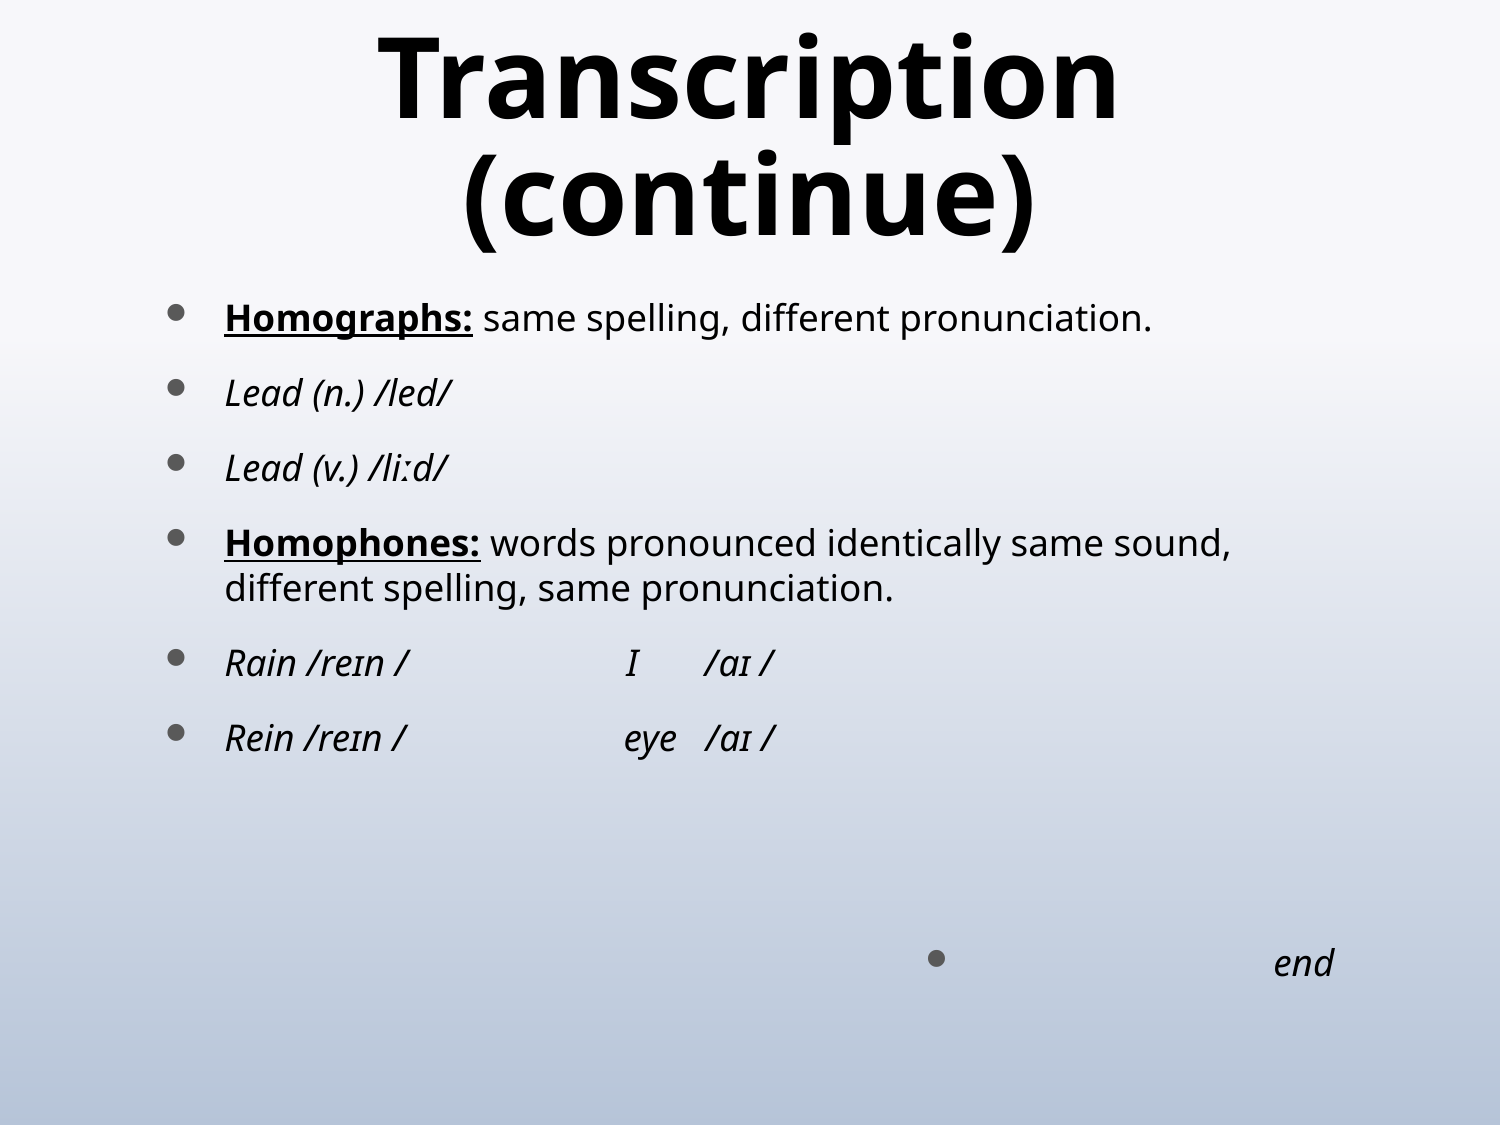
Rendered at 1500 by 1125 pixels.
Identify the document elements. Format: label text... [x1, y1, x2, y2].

list Homographs: same spelling, different pronunciation. Lead (n.) /led/ Lead (v.) /liːd/ Homophones: words pronounced identically same sound, different spelling, same pronunciation. Rain /reɪn / I /aɪ / Rein /reɪn / eye /aɪ / end [150, 286, 1350, 993]
title Transcription (continue) [150, 37, 1350, 245]
